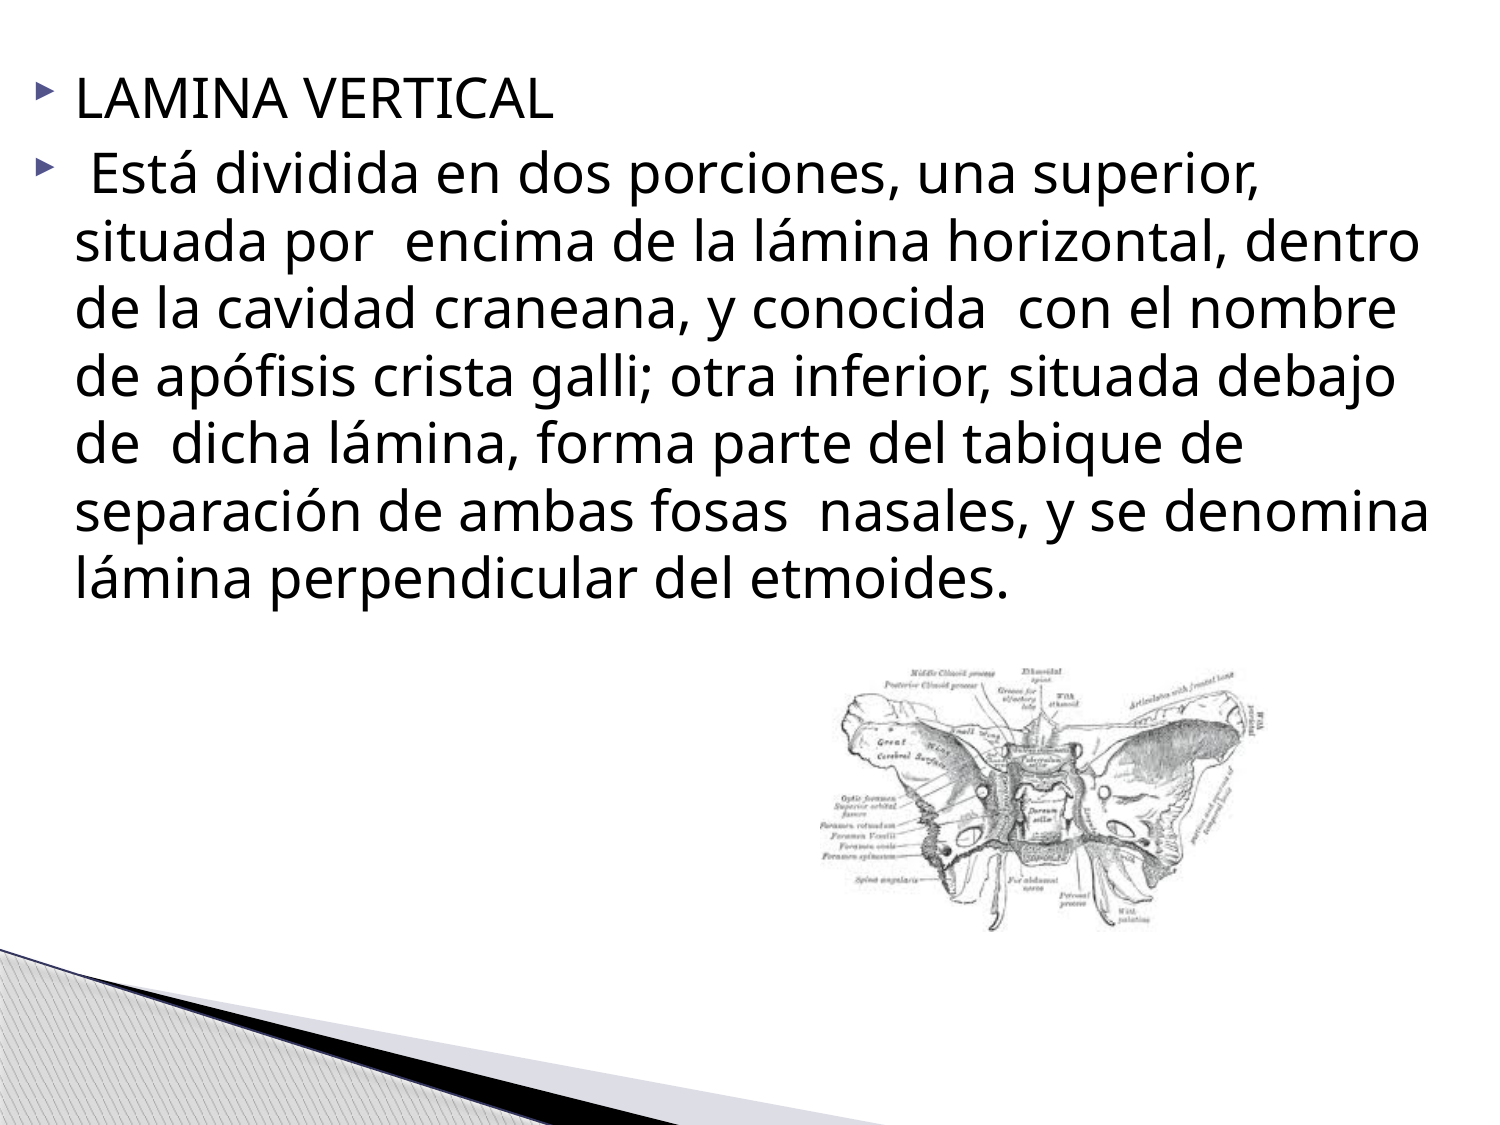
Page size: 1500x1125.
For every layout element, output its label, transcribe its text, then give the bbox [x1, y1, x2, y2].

list LAMINA VERTICAL Está dividida en dos porciones, una superior, situada por encima de la lámina horizontal, dentro de la cavidad craneana, y conocida con el nombre de apófisis crista galli; otra inferior, situada debajo de dicha lámina, forma parte del tabique de separación de ambas fosas nasales, y se denomina lámina perpendicular del etmoides. [0, 54, 1471, 986]
picture [820, 656, 1268, 933]
